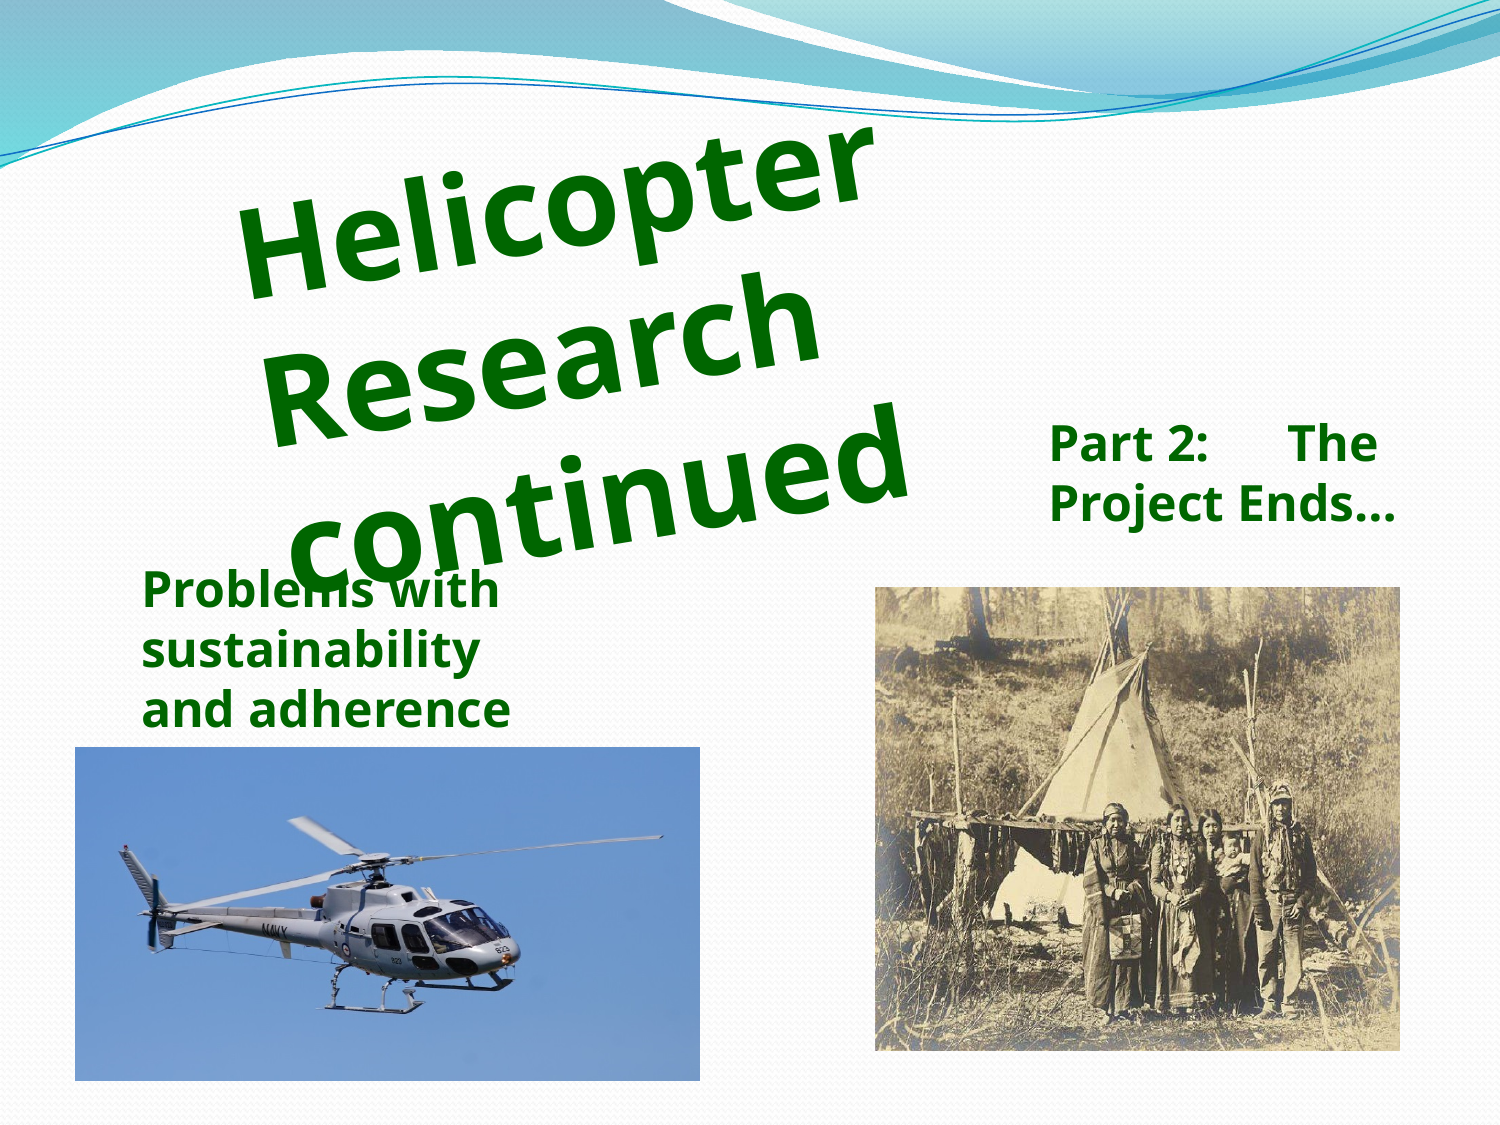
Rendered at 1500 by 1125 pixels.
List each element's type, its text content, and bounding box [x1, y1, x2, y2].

text_box Part 2: The Project Ends… [1033, 404, 1471, 540]
text_box Problems with sustainability and adherence [126, 550, 553, 746]
picture [74, 747, 701, 1081]
picture [874, 587, 1401, 1052]
text_box Helicopter Research continued [206, 0, 1462, 588]
